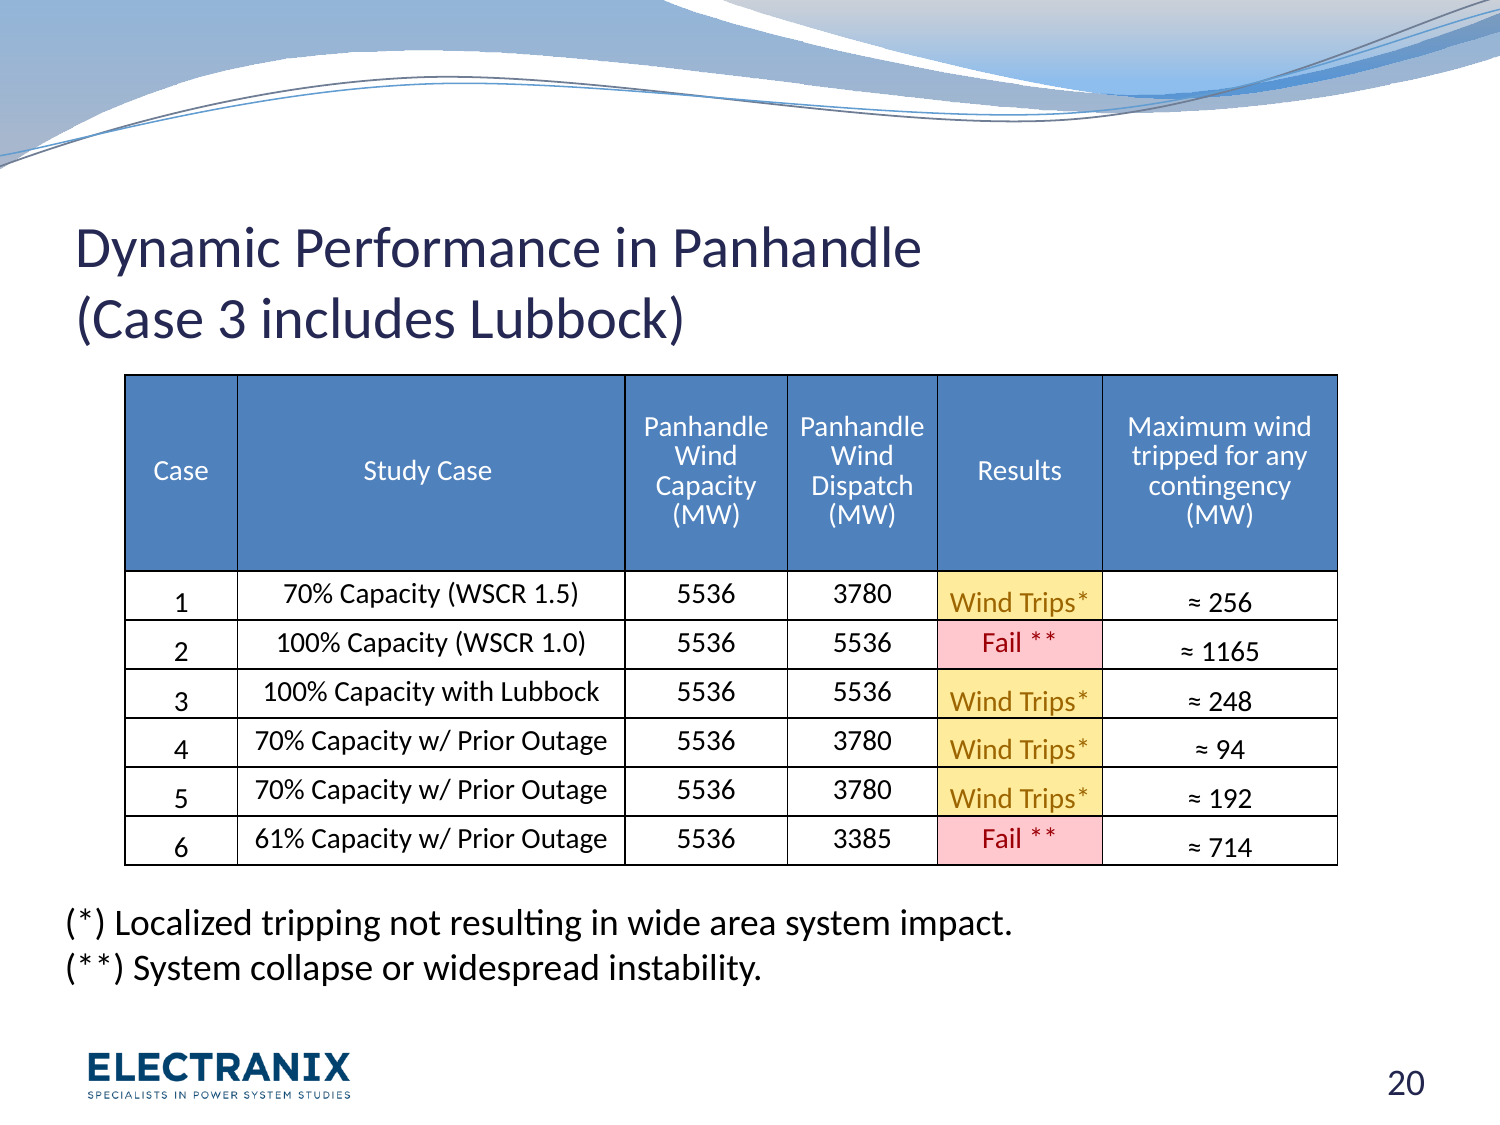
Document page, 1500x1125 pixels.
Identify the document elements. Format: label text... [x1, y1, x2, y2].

table_cell 3780 [788, 768, 937, 815]
table_cell 5536 [626, 719, 787, 766]
table_cell Fail ** [938, 621, 1102, 668]
table_cell 5536 [626, 621, 787, 668]
table_cell 5536 [788, 621, 937, 668]
picture [75, 1039, 363, 1113]
table_header Case [126, 376, 237, 570]
table_cell Wind Trips* [938, 719, 1102, 766]
text_box (*) Localized tripping not resulting in wide area system impact. (**) System collapse or widespread instability. [49, 890, 1413, 996]
table_cell 1 [126, 572, 237, 619]
table_header Results [938, 376, 1102, 570]
table_cell 100% Capacity (WSCR 1.0) [238, 621, 624, 668]
table_header Maximum wind tripped for any contingency (MW) [1103, 376, 1337, 570]
table_cell ≈ 256 [1103, 572, 1337, 619]
table_header Study Case [238, 376, 624, 570]
table_cell 5536 [626, 817, 787, 864]
table_cell 100% Capacity with Lubbock [238, 670, 624, 717]
table_header Panhandle Wind Capacity (MW) [626, 376, 787, 570]
table_cell 5 [126, 768, 237, 815]
table_cell ≈ 94 [1103, 719, 1337, 766]
table_cell 5536 [626, 670, 787, 717]
table_cell ≈ 192 [1103, 768, 1337, 815]
table_cell 2 [126, 621, 237, 668]
table_cell ≈ 1165 [1103, 621, 1337, 668]
title Dynamic Performance in Panhandle (Case 3 includes Lubbock) [75, 200, 1425, 350]
table_cell 5536 [626, 572, 787, 619]
table_cell Wind Trips* [938, 572, 1102, 619]
table_cell 3 [126, 670, 237, 717]
table_cell 3385 [788, 817, 937, 864]
table_cell 5536 [788, 670, 937, 717]
table_cell 4 [126, 719, 237, 766]
table_cell 3780 [788, 719, 937, 766]
slide_number 20 [1299, 1042, 1425, 1103]
table_cell Fail ** [938, 817, 1102, 864]
table_cell 61% Capacity w/ Prior Outage [238, 817, 624, 864]
table_cell 70% Capacity w/ Prior Outage [238, 768, 624, 815]
table_cell Wind Trips* [938, 768, 1102, 815]
table_cell ≈ 714 [1103, 817, 1337, 864]
table_cell 70% Capacity (WSCR 1.5) [238, 572, 624, 619]
table_cell ≈ 248 [1103, 670, 1337, 717]
table_cell 70% Capacity w/ Prior Outage [238, 719, 624, 766]
table_cell Wind Trips* [938, 670, 1102, 717]
table_header Panhandle Wind Dispatch (MW) [788, 376, 937, 570]
table_cell 5536 [626, 768, 787, 815]
table_cell 3780 [788, 572, 937, 619]
table_cell 6 [126, 817, 237, 864]
